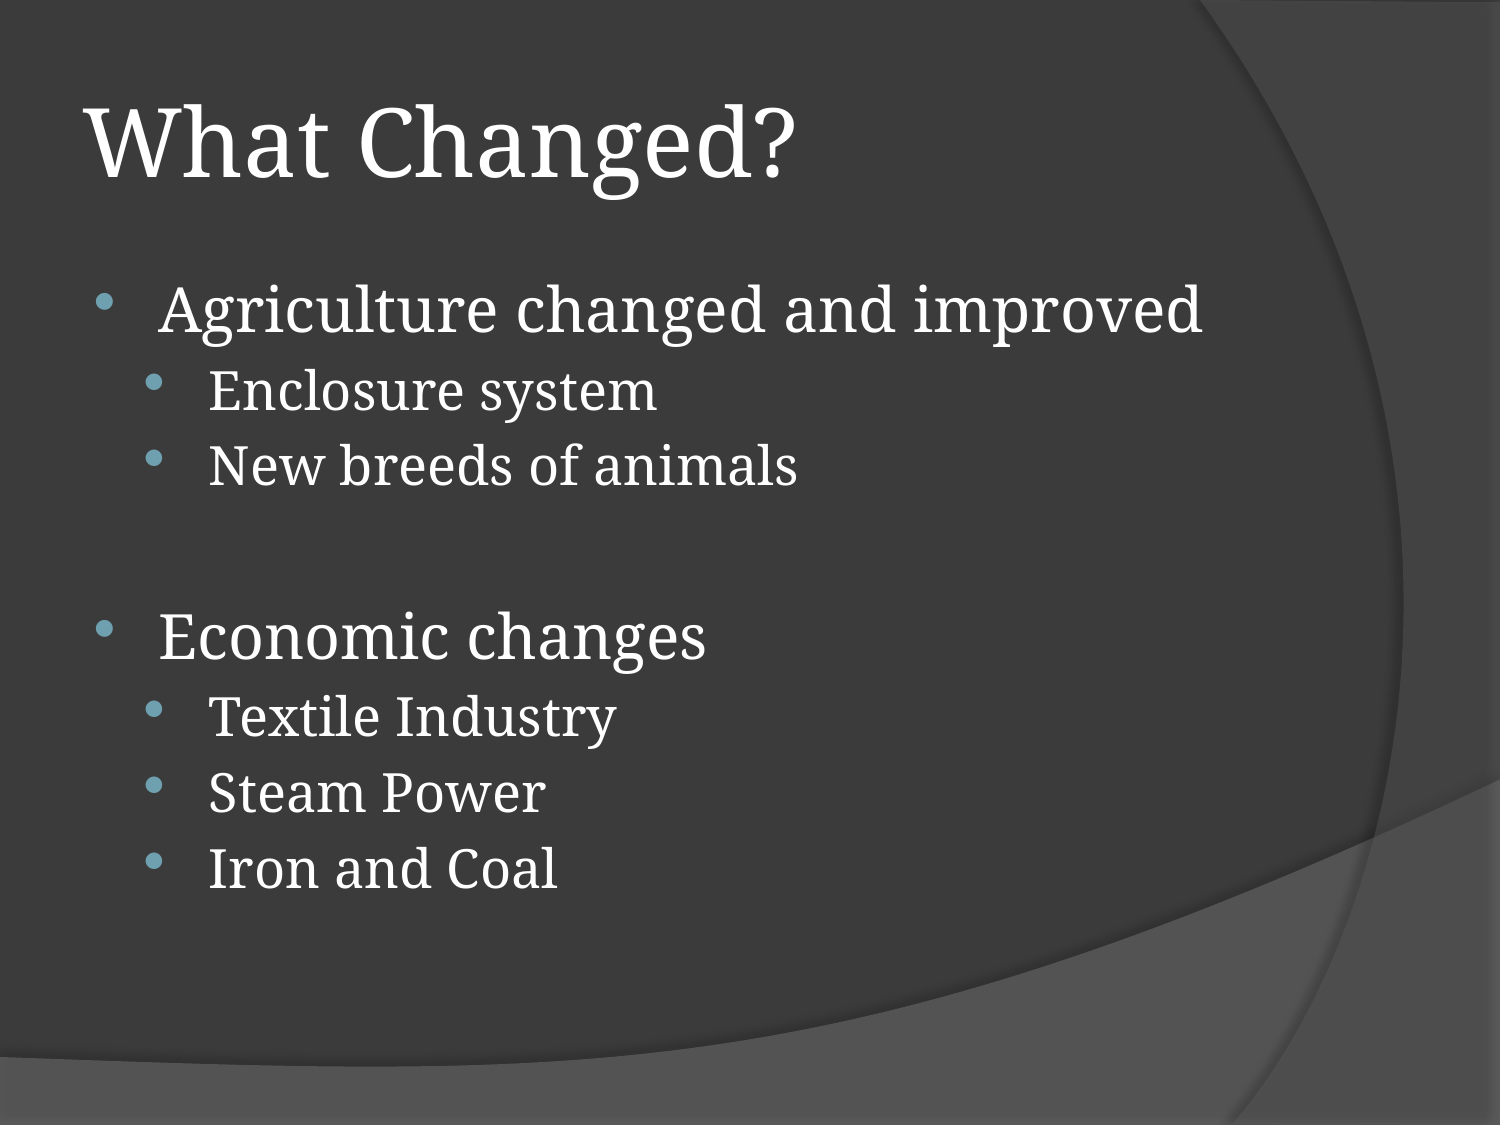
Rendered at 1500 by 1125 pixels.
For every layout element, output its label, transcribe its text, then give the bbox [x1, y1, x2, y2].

list Agriculture changed and improved Enclosure system New breeds of animals Economic changes Textile Industry Steam Power Iron and Coal [75, 262, 1300, 1005]
title What Changed? [75, 45, 1300, 233]
